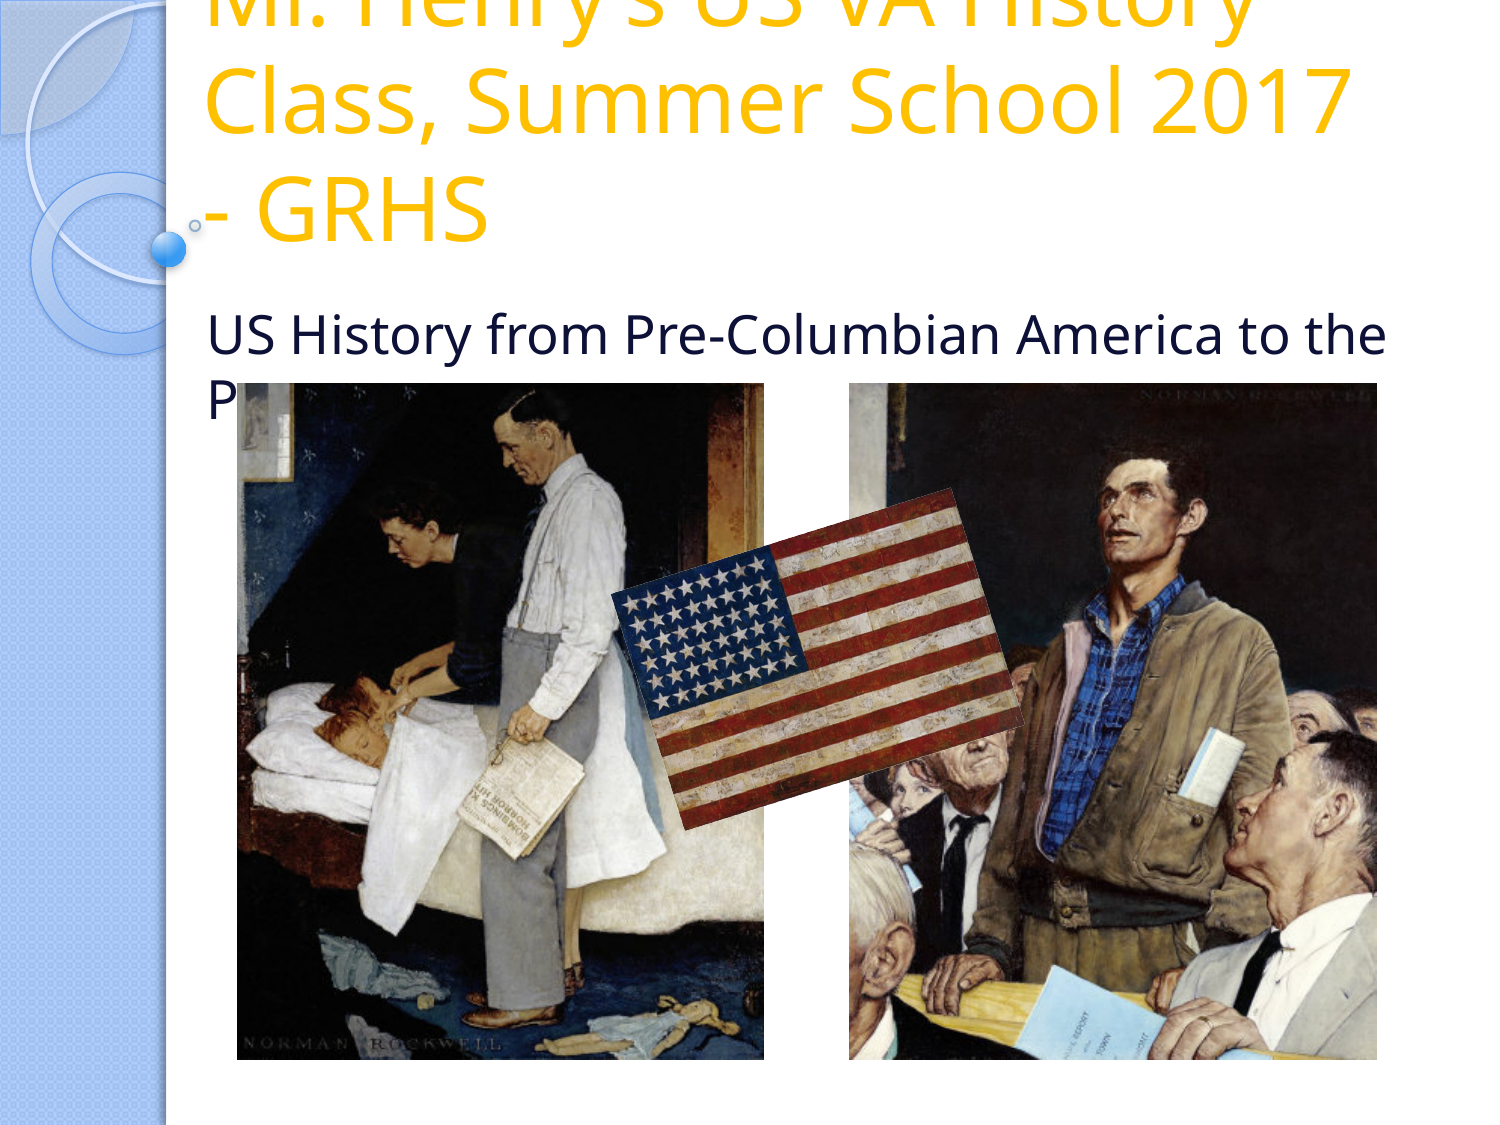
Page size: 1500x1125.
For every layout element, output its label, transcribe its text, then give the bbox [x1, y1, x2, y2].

title Mr. Henry’s US VA History Class, Summer School 2017 - GRHS [187, 24, 1403, 267]
picture [237, 382, 1377, 1061]
subtitle US History from Pre-Columbian America to the Present [187, 299, 1500, 591]
